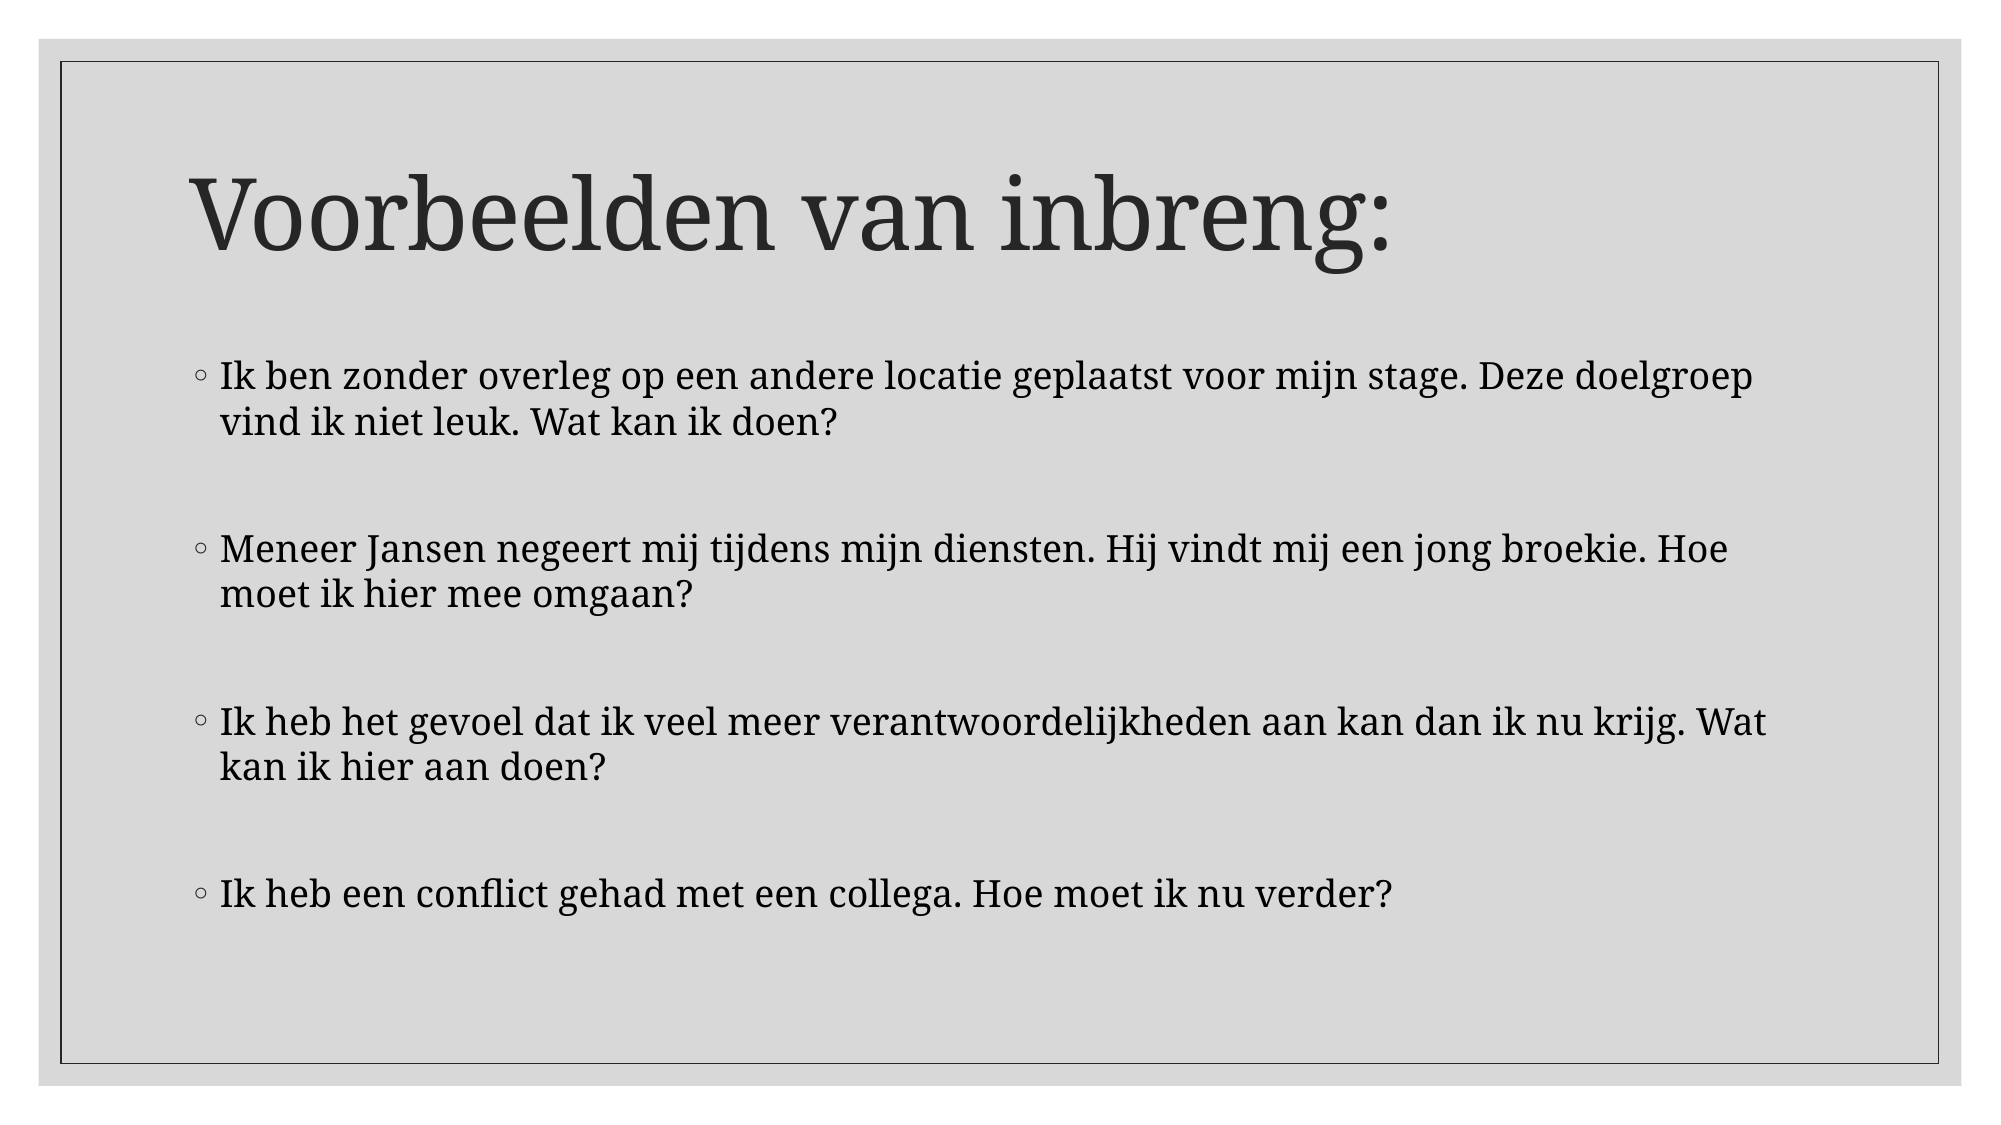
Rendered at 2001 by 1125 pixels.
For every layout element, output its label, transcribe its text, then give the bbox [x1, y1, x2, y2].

list Ik ben zonder overleg op een andere locatie geplaatst voor mijn stage. Deze doelgroep vind ik niet leuk. Wat kan ik doen? Meneer Jansen negeert mij tijdens mijn diensten. Hij vindt mij een jong broekie. Hoe moet ik hier mee omgaan? Ik heb het gevoel dat ik veel meer verantwoordelijkheden aan kan dan ik nu krijg. Wat kan ik hier aan doen? Ik heb een conflict gehad met een collega. Hoe moet ik nu verder? [174, 345, 1825, 977]
title Voorbeelden van inbreng: [174, 105, 1825, 331]
